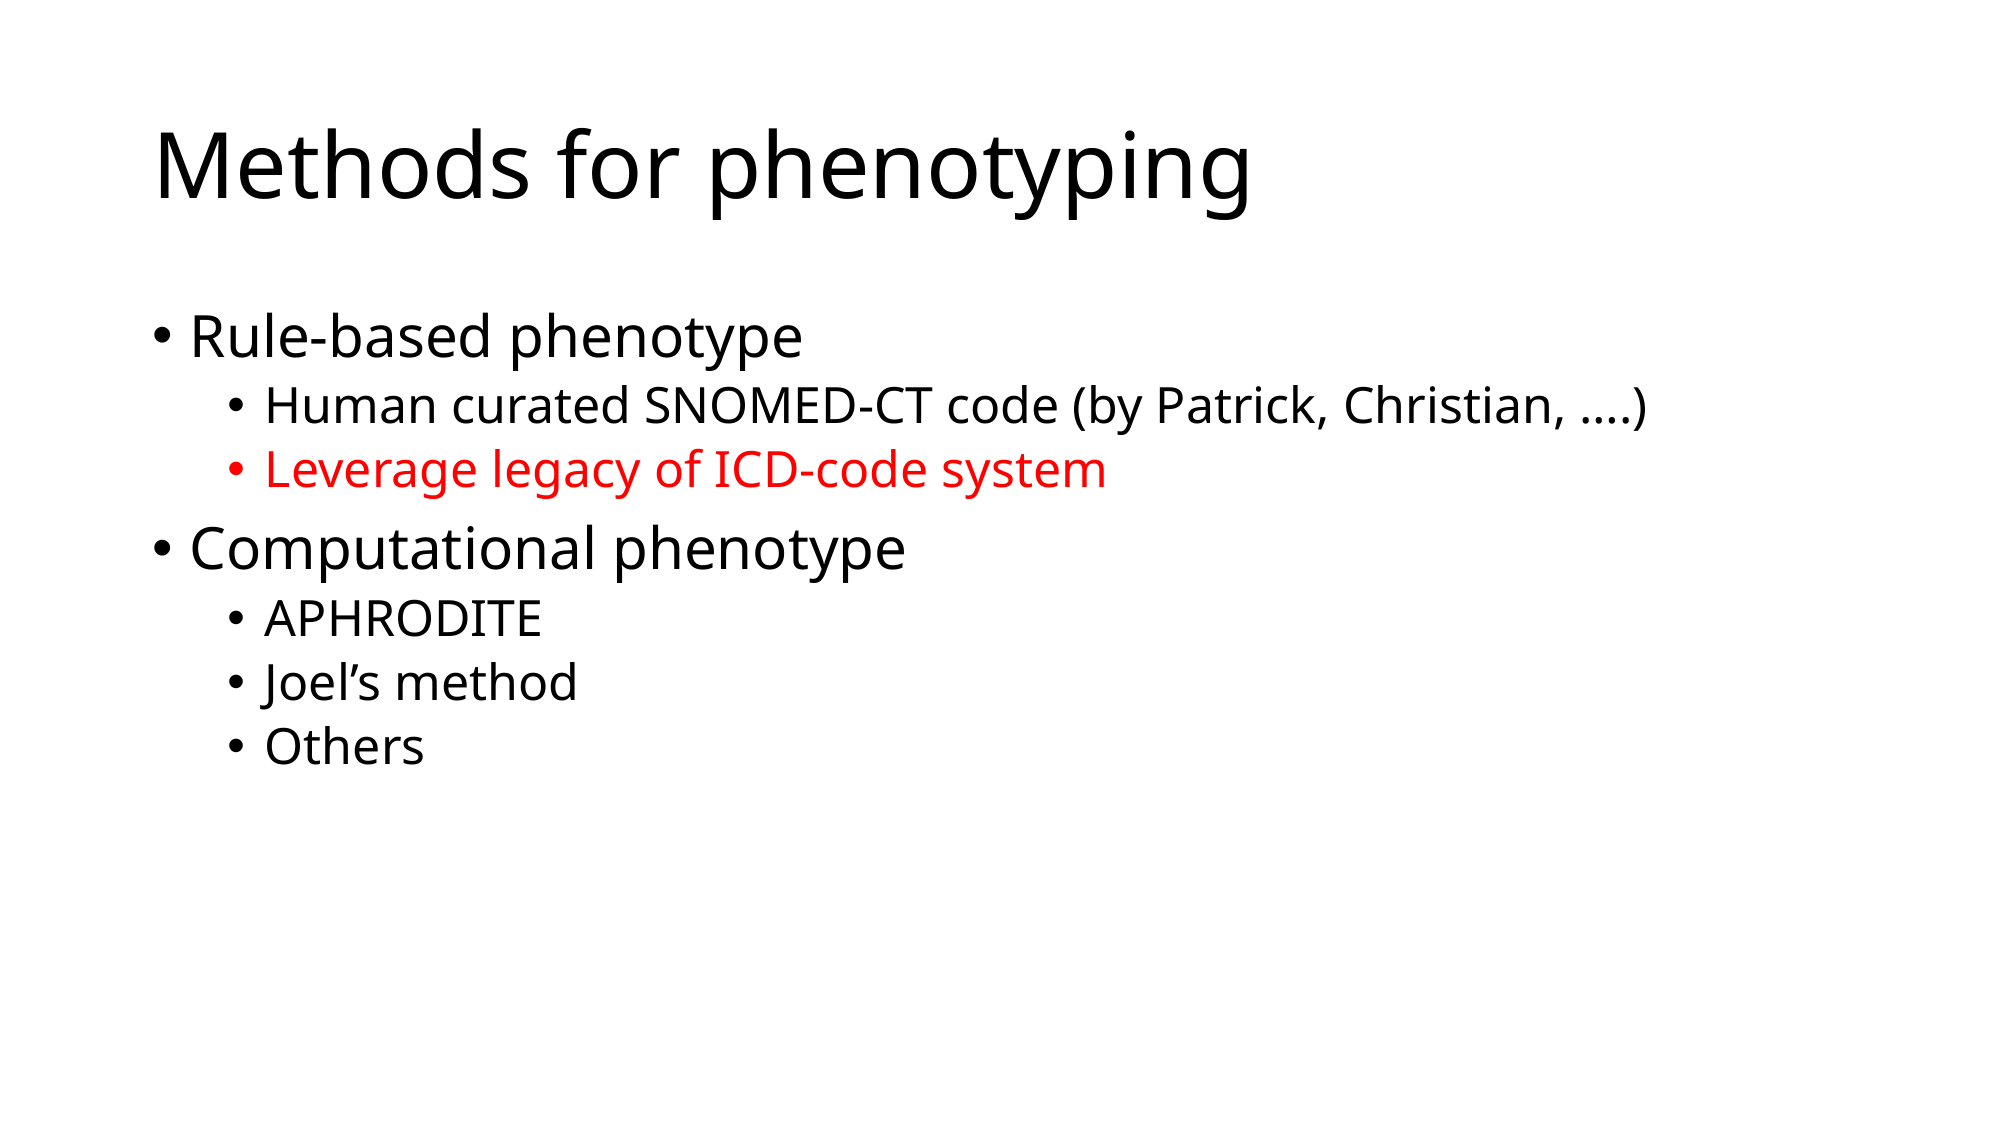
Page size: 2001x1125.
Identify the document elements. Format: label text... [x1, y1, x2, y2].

title Methods for phenotyping [137, 59, 1863, 278]
list Rule-based phenotype Human curated SNOMED-CT code (by Patrick, Christian, ….) Leverage legacy of ICD-code system Computational phenotype APHRODITE Joel’s method Others [137, 299, 1863, 1014]
